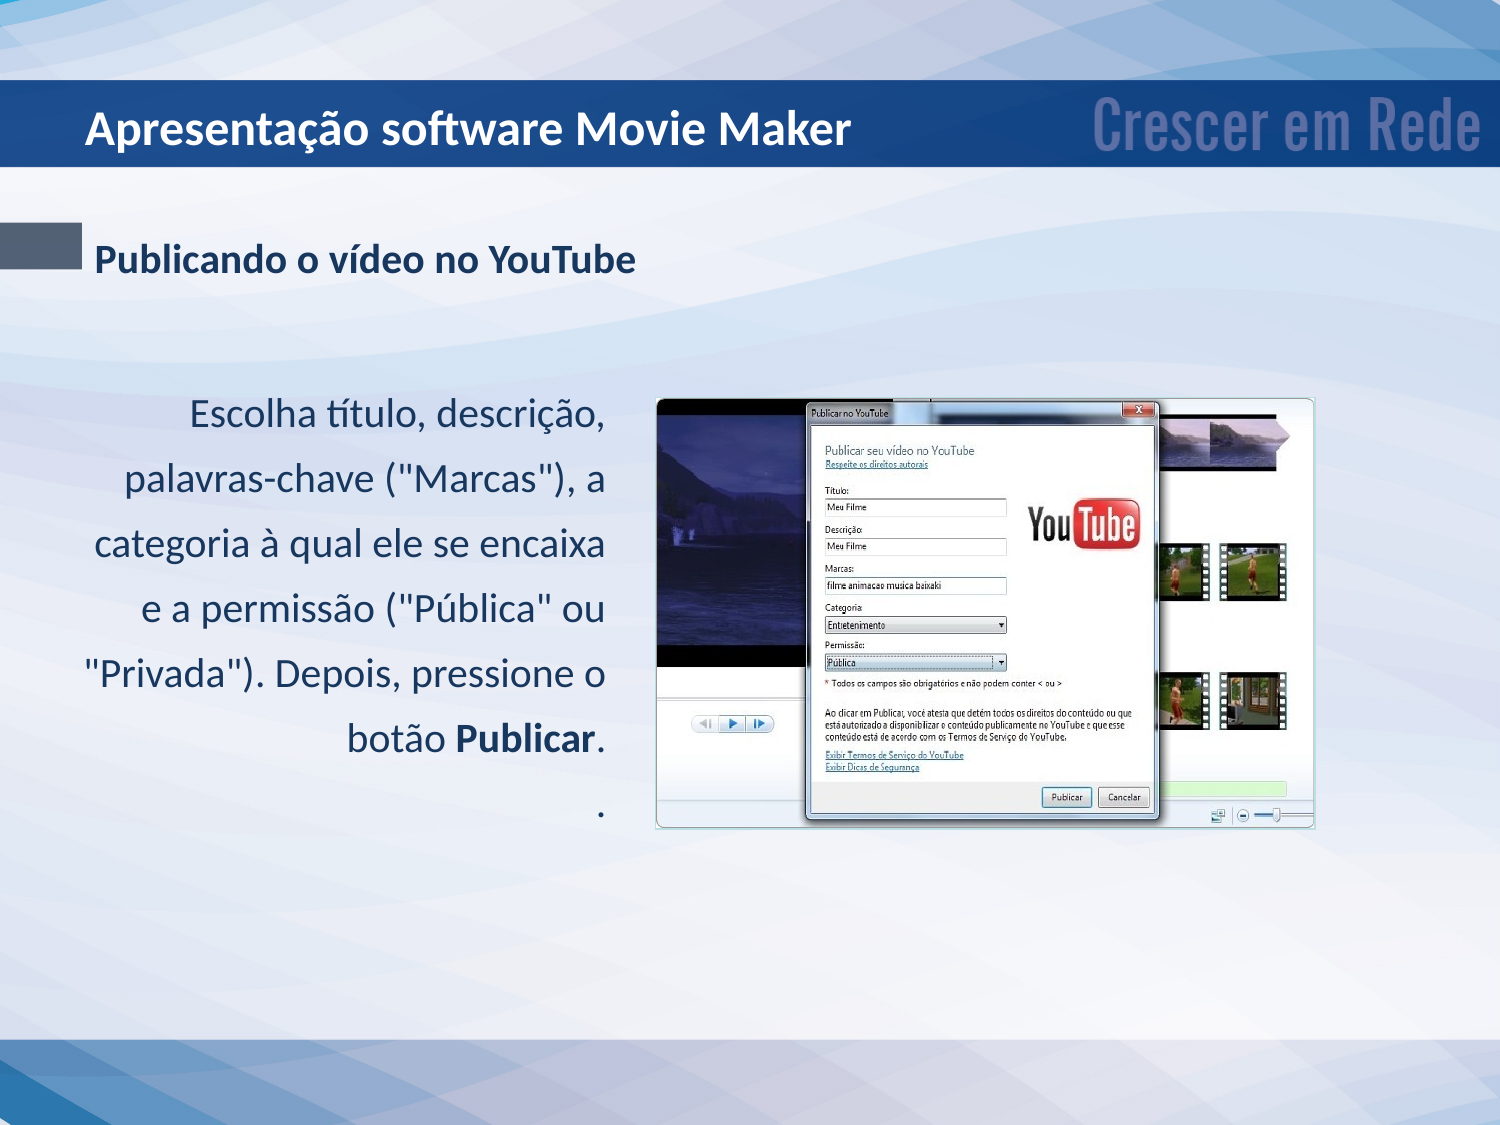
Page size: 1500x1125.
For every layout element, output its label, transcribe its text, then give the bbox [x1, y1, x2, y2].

text_box Apresentação software Movie Maker [70, 88, 1430, 223]
picture [0, 0, 1500, 1125]
text_box Escolha título, descrição, palavras-chave ("Marcas"), a categoria à qual ele se encaixa e a permissão ("Pública" ou "Privada"). Depois, pressione o botão Publicar. . [58, 363, 622, 1029]
text_box Publicando o vídeo no YouTube [70, 199, 1172, 289]
text_box [0, 220, 70, 272]
